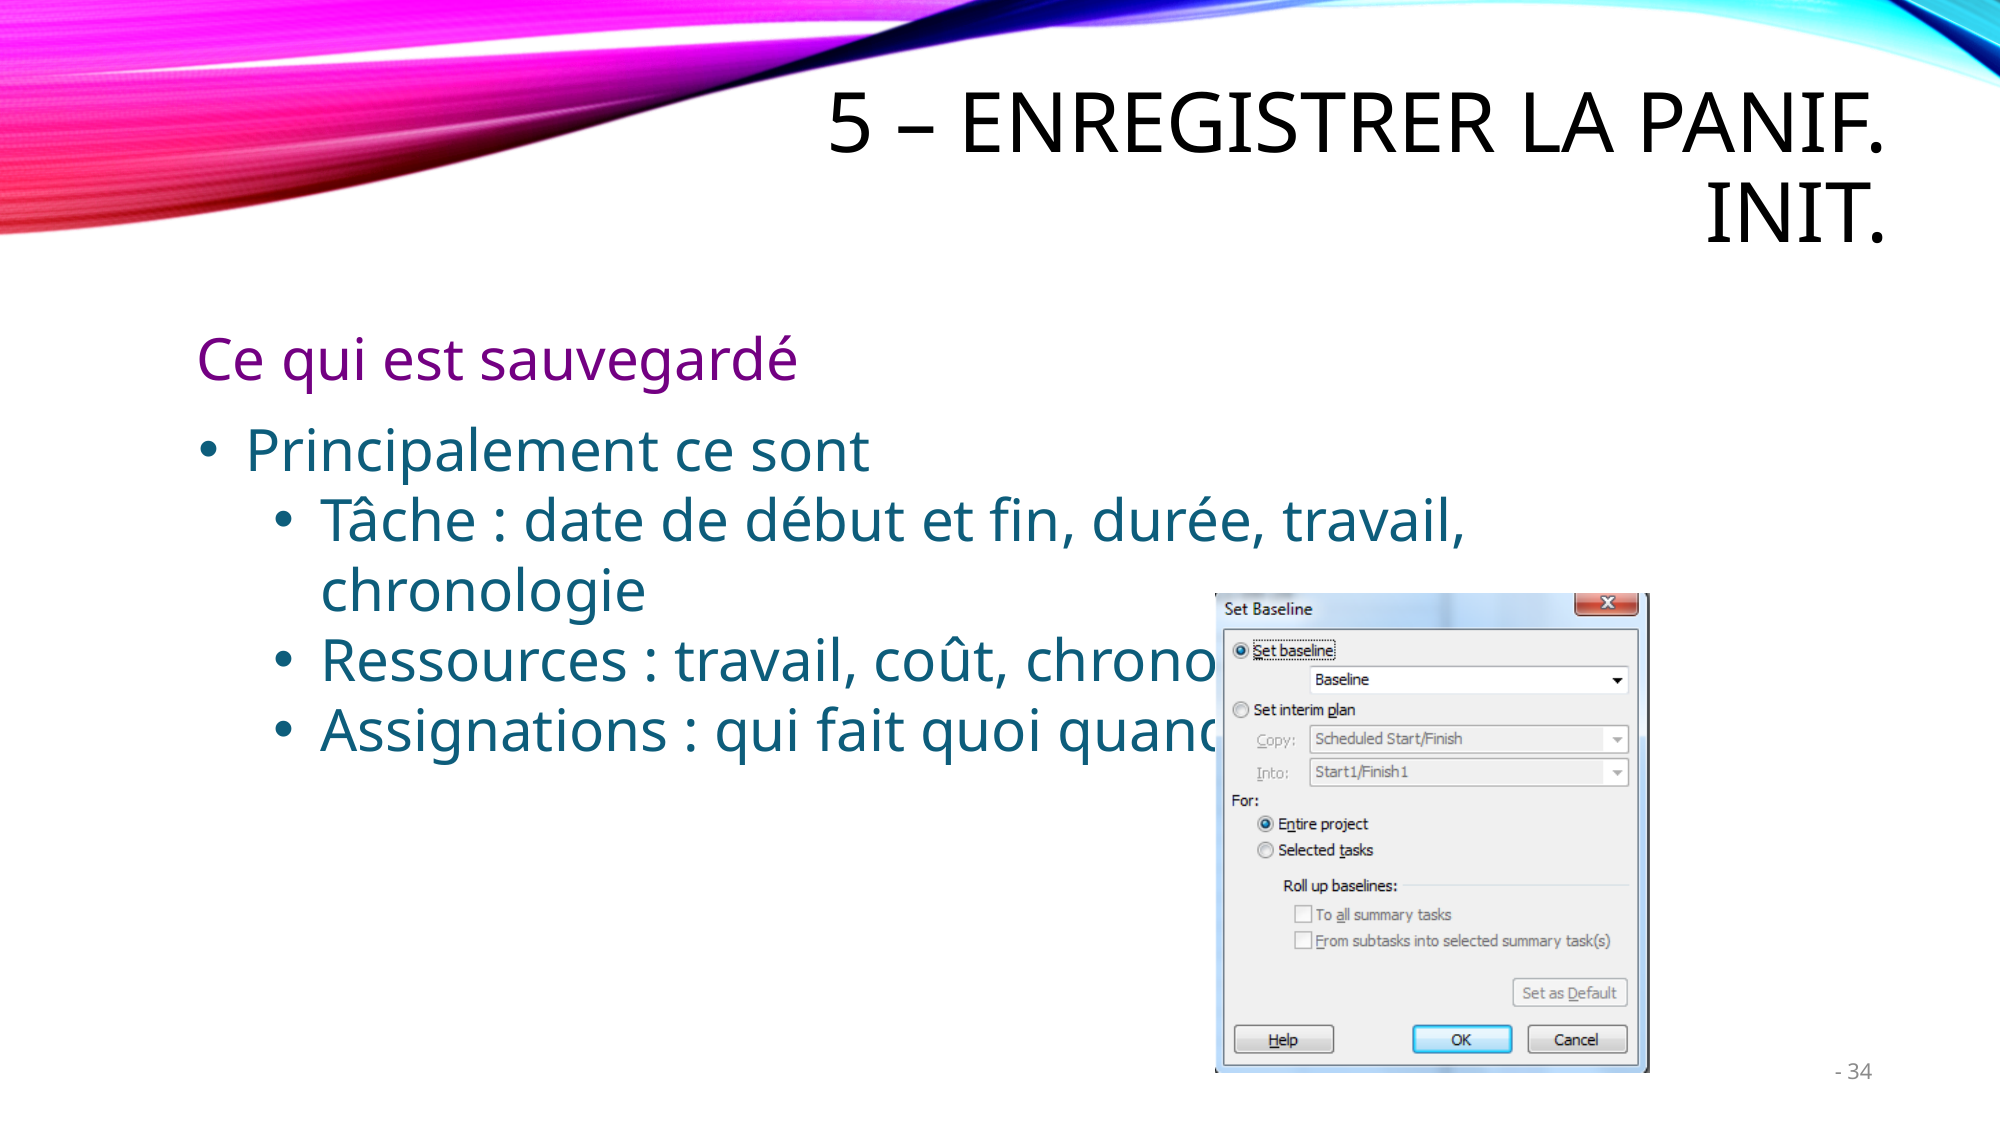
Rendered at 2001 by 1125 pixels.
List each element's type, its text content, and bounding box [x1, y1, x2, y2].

picture [0, 0, 2000, 237]
text_box Ce qui est sauvegardé [181, 244, 1868, 399]
text_box Principalement ce sont Tâche : date de début et fin, durée, travail, chronologie Ressources : travail, coût, chronologie Assignations : qui fait quoi quand [183, 406, 1606, 771]
picture [1890, 0, 2000, 75]
title 5 – Enregistrer la panif. init. [638, 64, 1904, 277]
picture [1910, 0, 2000, 45]
picture [1214, 593, 1650, 1073]
slide_number 34 [1808, 1042, 1888, 1103]
